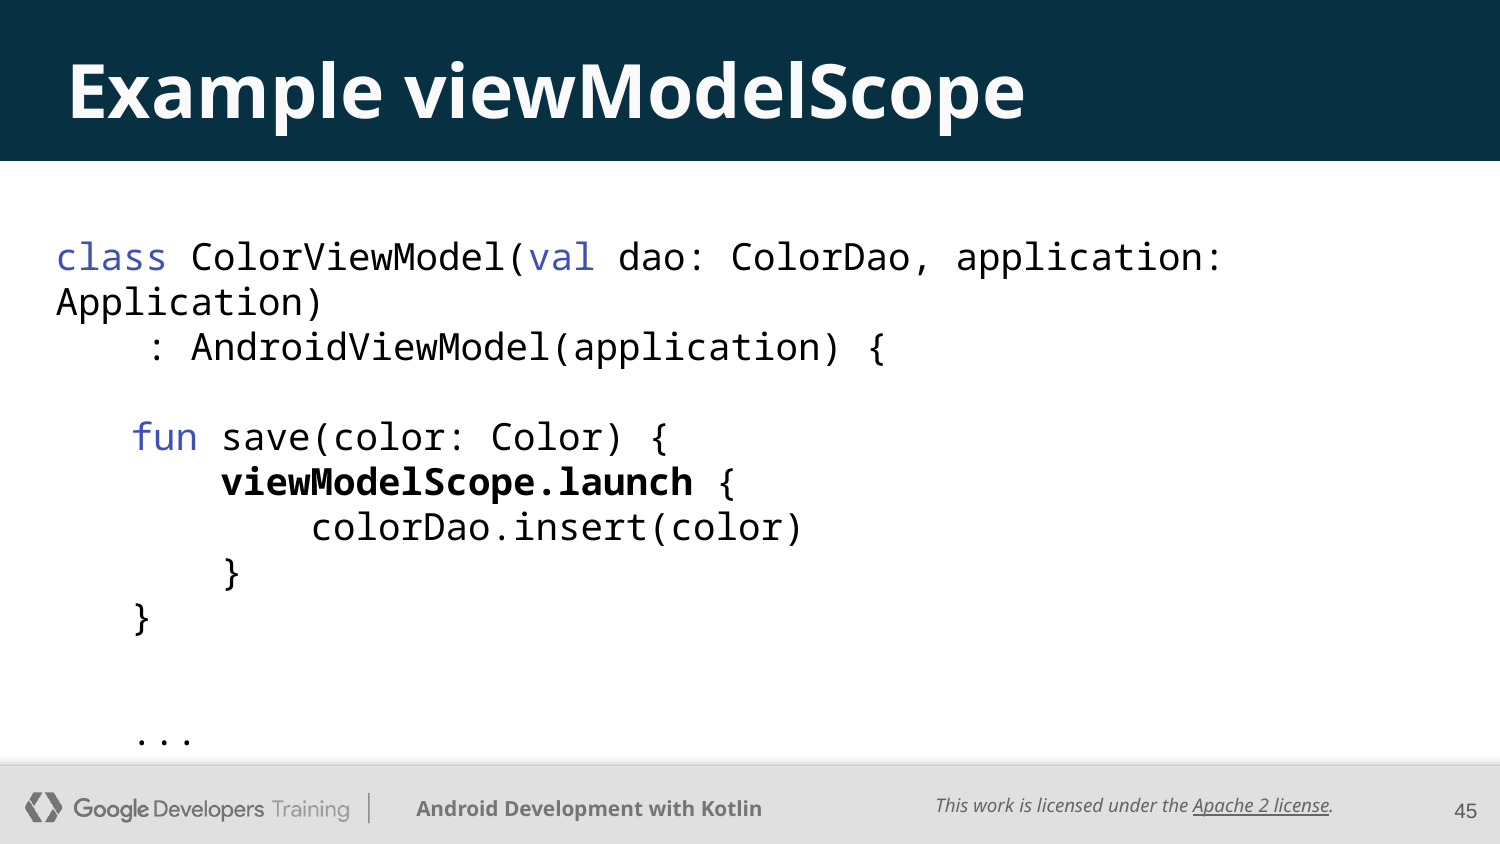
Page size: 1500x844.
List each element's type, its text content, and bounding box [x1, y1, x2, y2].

title Example viewModelScope [51, 28, 1449, 122]
picture [0, 161, 1500, 844]
list class ColorViewModel(val dao: ColorDao, application: Application) : AndroidViewModel(application) { fun save(color: Color) { viewModelScope.launch { colorDao.insert(color) } } ... [40, 218, 1439, 653]
slide_number ‹#› [1402, 777, 1493, 842]
